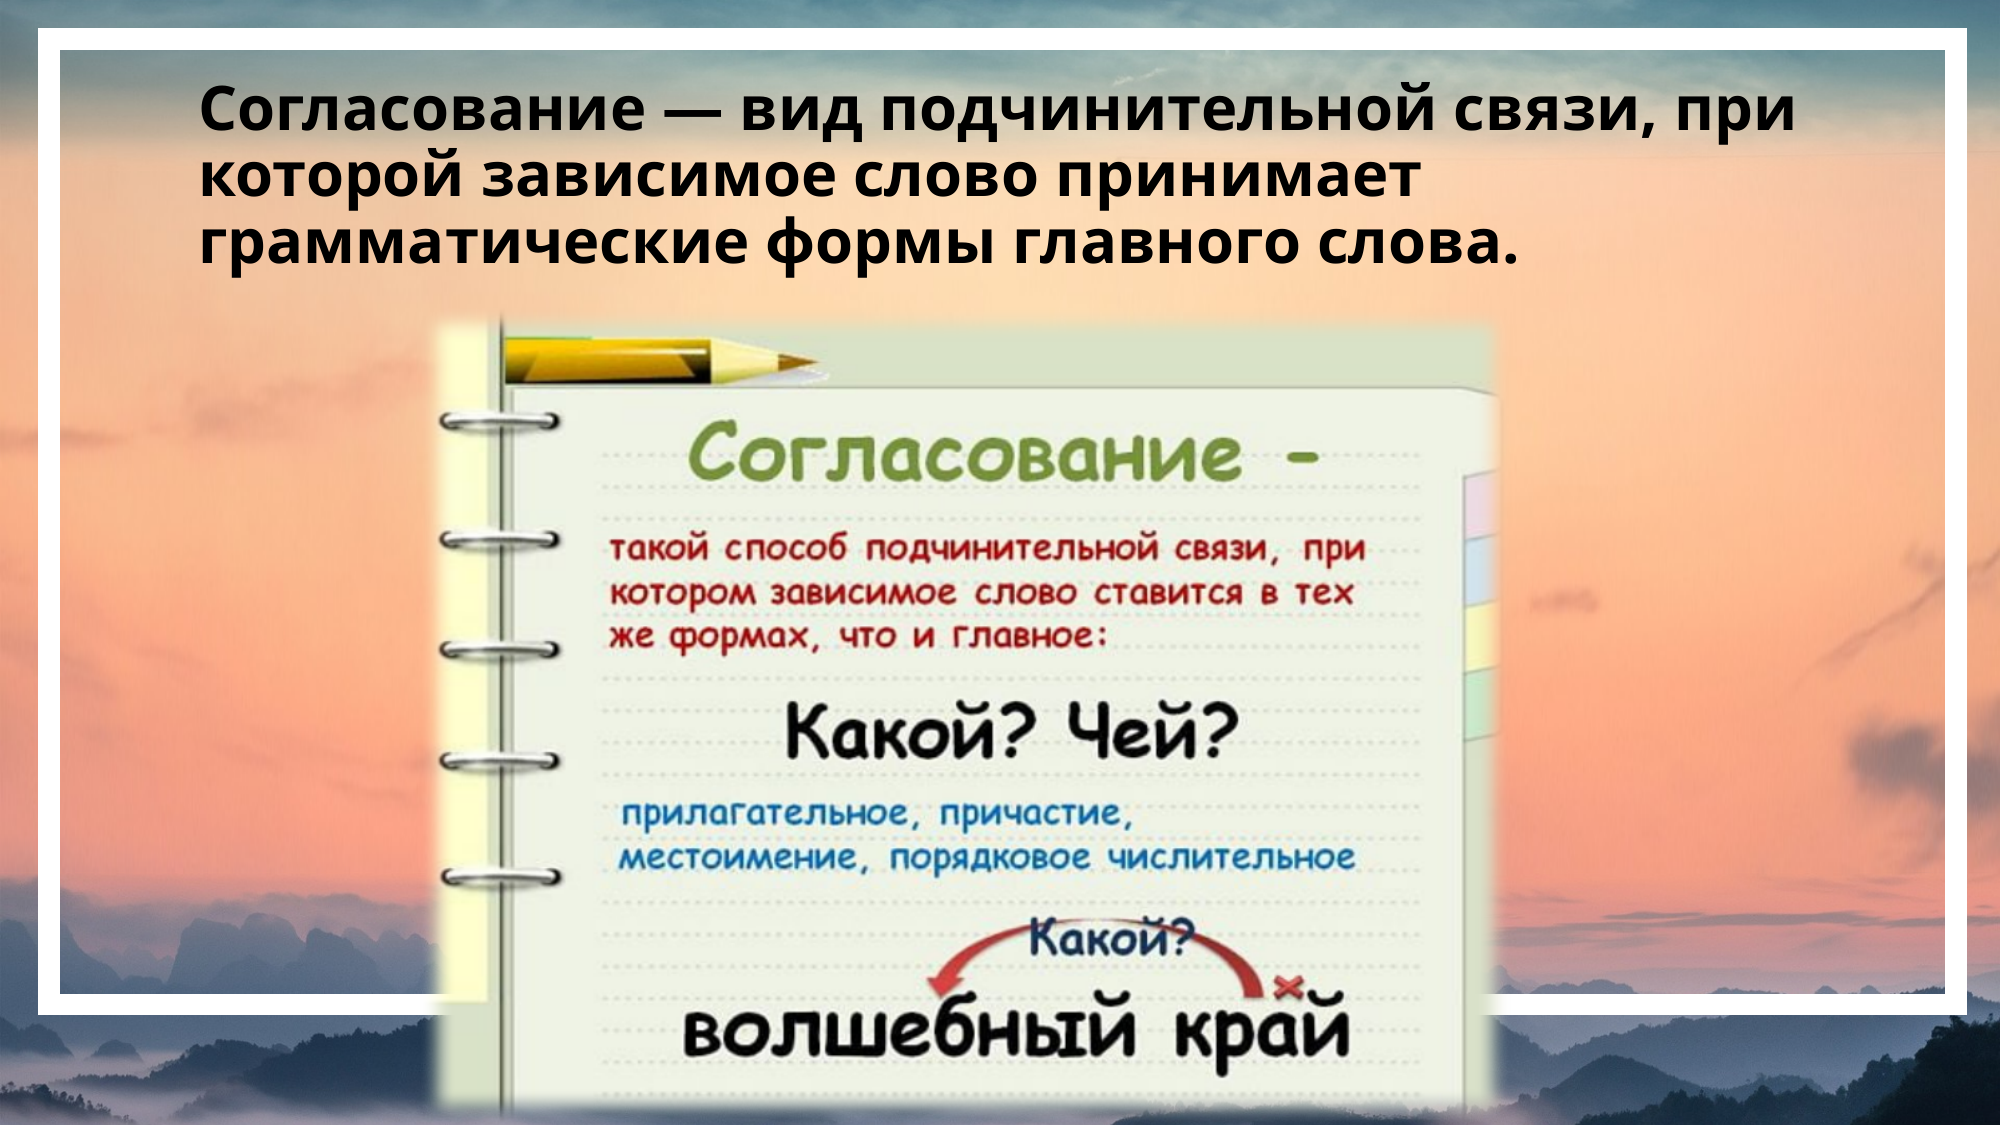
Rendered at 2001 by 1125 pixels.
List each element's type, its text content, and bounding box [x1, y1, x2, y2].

picture [0, 0, 2000, 1125]
title Согласование — вид подчинительной связи, при которой зависимое слово принимает грамматические формы главного слова. [183, 68, 1909, 286]
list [420, 307, 1511, 1125]
picture [60, 50, 1945, 994]
